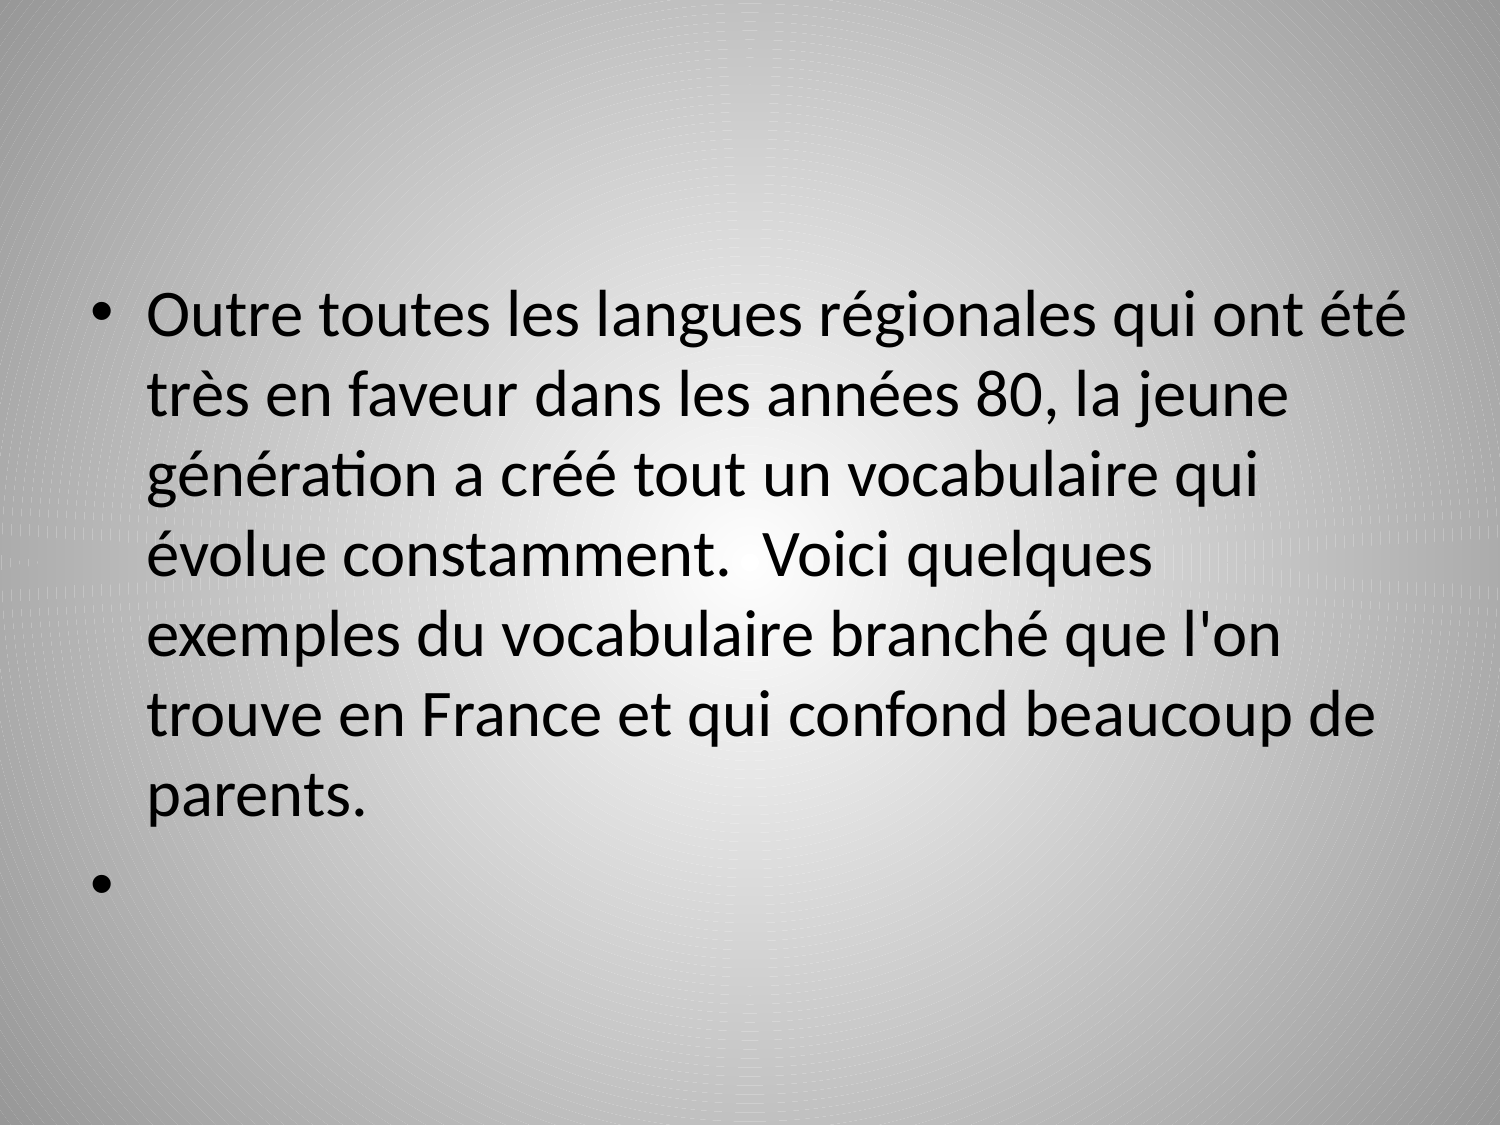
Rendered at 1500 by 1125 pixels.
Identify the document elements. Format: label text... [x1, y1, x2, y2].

list Outre toutes les langues régionales qui ont été très en faveur dans les années 80, la jeune génération a créé tout un vocabulaire qui évolue constamment. Voici quelques exemples du vocabulaire branché que l'on trouve en France et qui confond beaucoup de parents. [75, 262, 1425, 1005]
